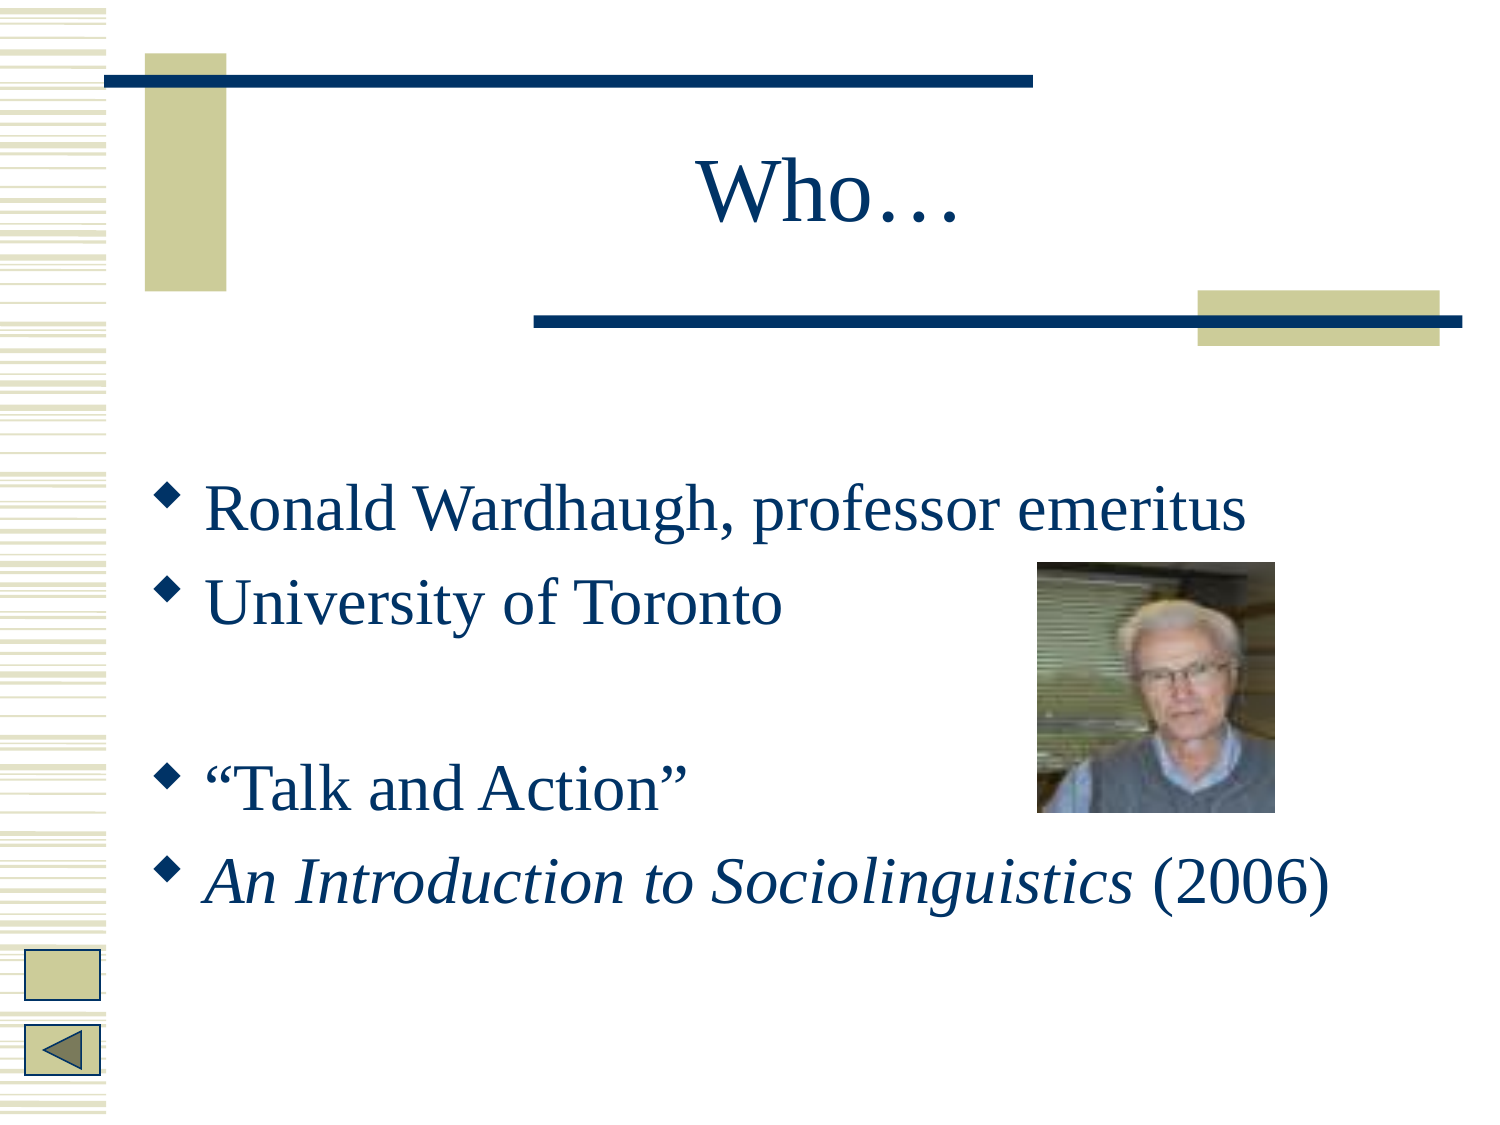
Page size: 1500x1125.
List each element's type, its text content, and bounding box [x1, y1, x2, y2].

list Ronald Wardhaugh, professor emeritus University of Toronto “Talk and Action” An Introduction to Sociolinguistics (2006) [132, 363, 1439, 1001]
text_box [24, 950, 100, 1001]
title Who… [224, 99, 1436, 288]
picture [1037, 562, 1276, 813]
text_box [24, 1025, 100, 1076]
